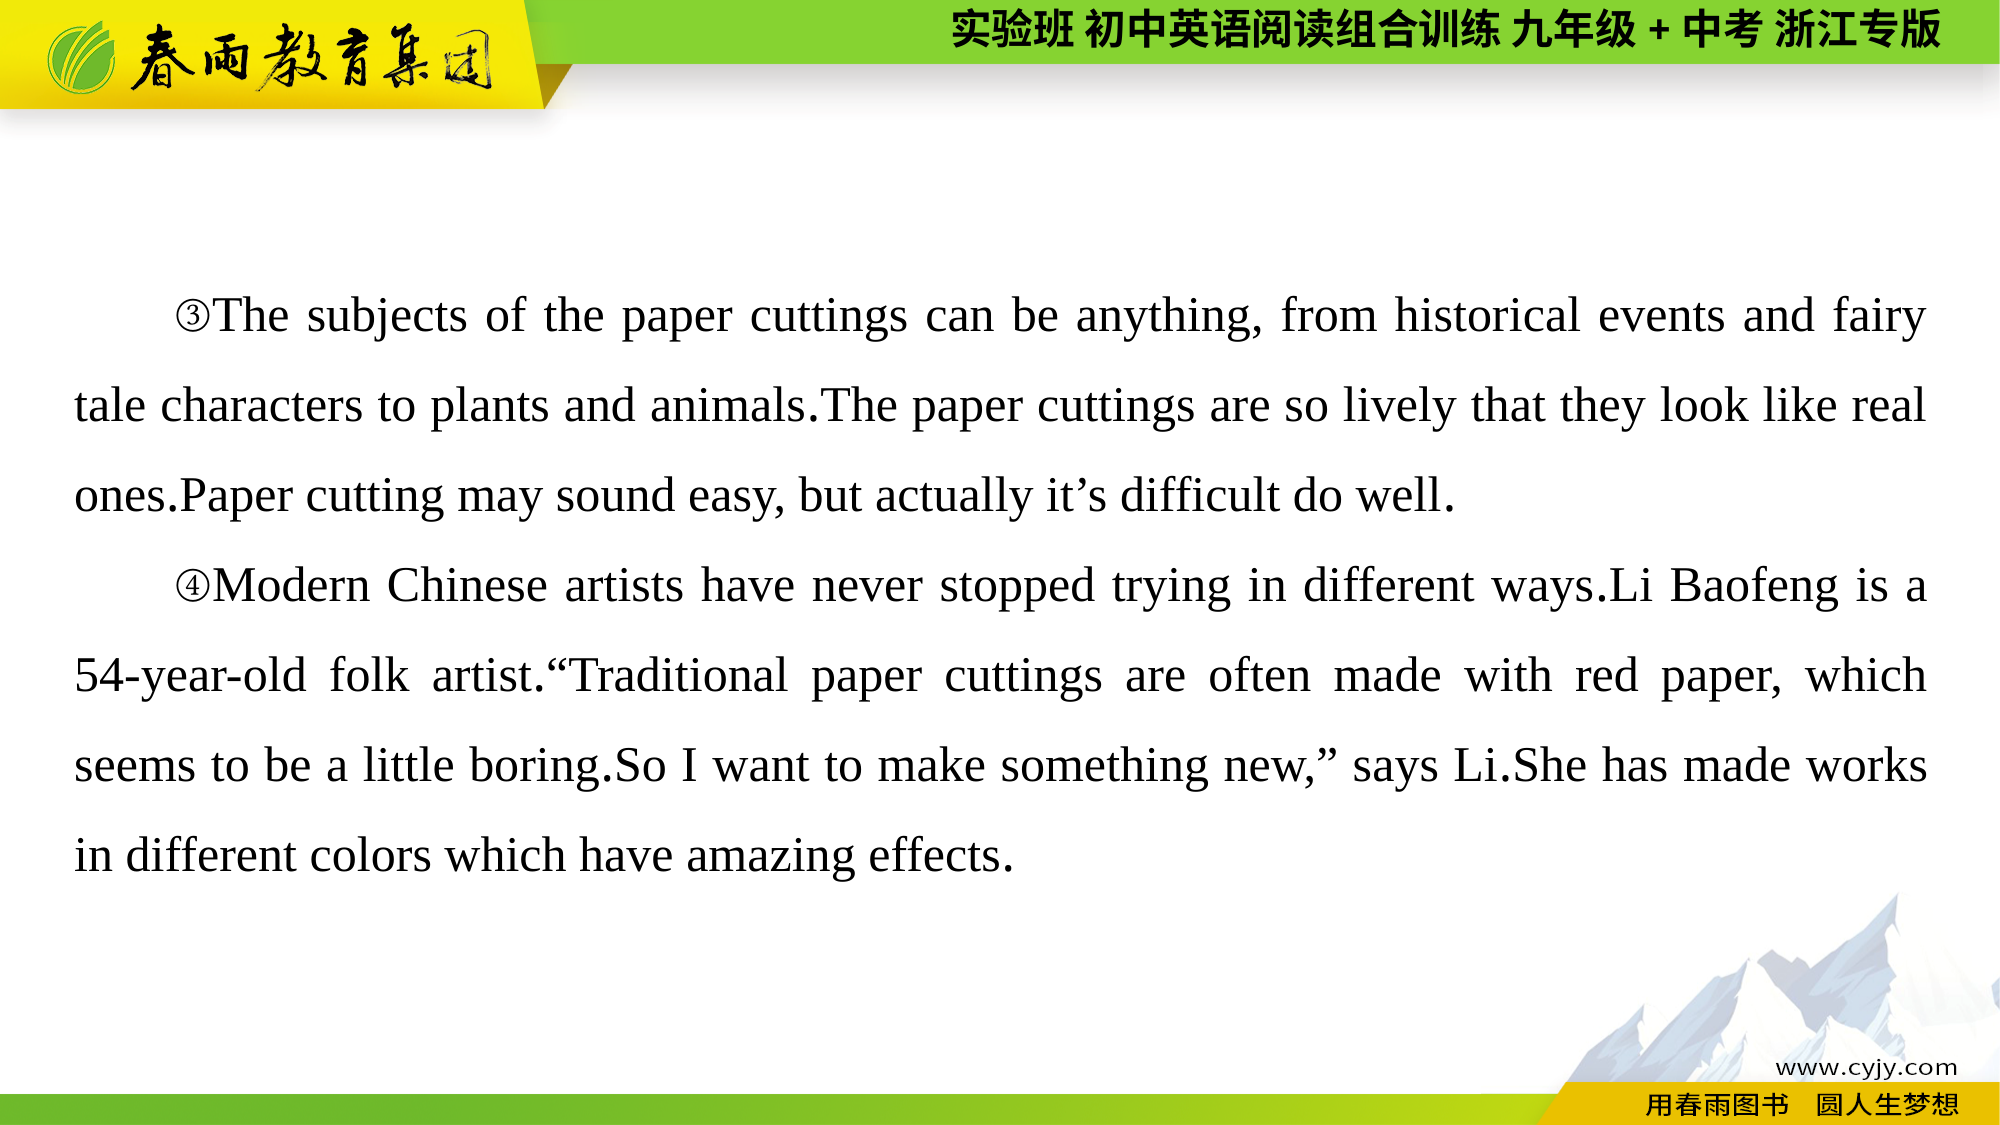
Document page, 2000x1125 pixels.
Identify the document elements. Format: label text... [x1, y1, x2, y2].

picture [0, 0, 2000, 1125]
list ③The subjects of the paper cuttings can be anything, from historical events and fairy tale characters to plants and animals.The paper cuttings are so lively that they look like real ones.Paper cutting may sound easy, but actually it’s difficult do well. ④Modern Chinese artists have never stopped trying in different ways.Li Baofeng is a 54-year-old folk artist.“Traditional paper cuttings are often made with red paper, which seems to be a little boring.So I want to make something new,” says Li.She has made works in different colors which have amazing effects. [59, 243, 1944, 895]
